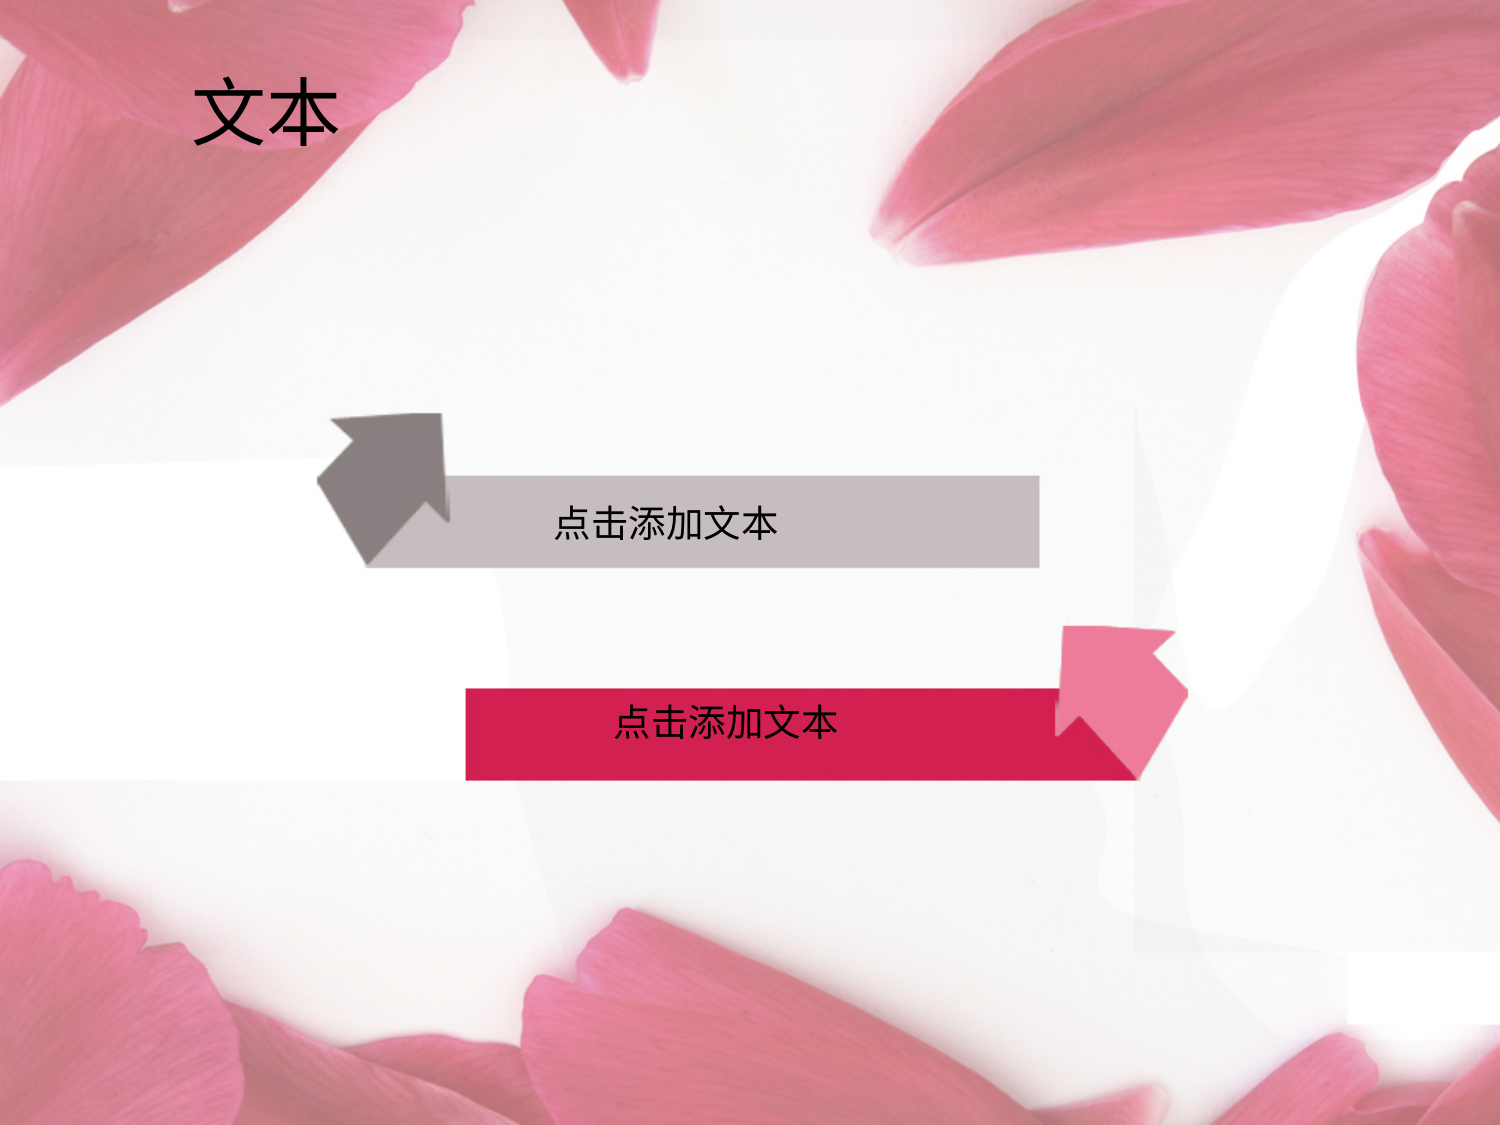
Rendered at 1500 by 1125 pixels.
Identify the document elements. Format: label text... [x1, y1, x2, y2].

picture [0, 0, 1500, 1125]
text_box 文本 [176, 58, 357, 164]
text_box 点击添加文本 [539, 492, 832, 552]
text_box 点击添加文本 [598, 691, 854, 752]
